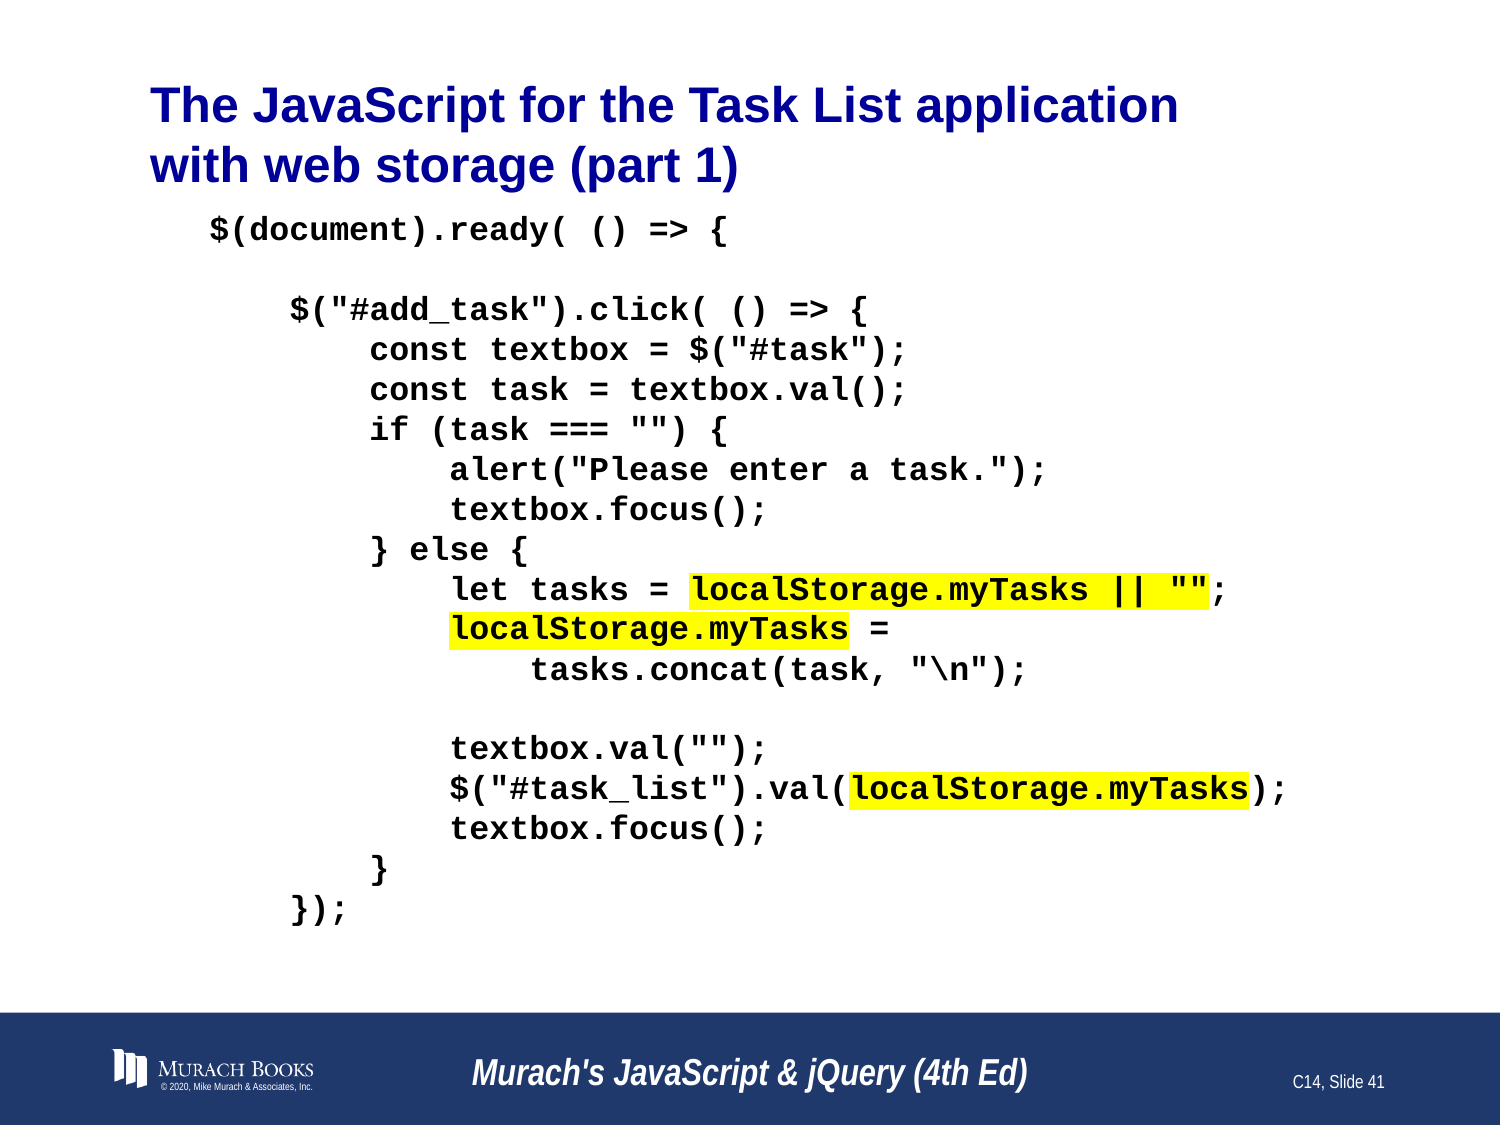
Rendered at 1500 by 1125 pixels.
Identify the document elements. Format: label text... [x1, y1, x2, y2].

slide_number C14, Slide 41 [1087, 1025, 1400, 1100]
title The JavaScript for the Task List application with web storage (part 1) [150, 72, 1350, 194]
slide_number Murach's JavaScript & jQuery (4th Ed) [463, 1025, 1050, 1100]
footer © 2020, Mike Murach & Associates, Inc. [12, 1025, 463, 1100]
list $(document).ready( () => { $("#add_task").click( () => { const textbox = $("#task"); const task = textbox.val(); if (task === "") { alert("Please enter a task."); textbox.focus(); } else { let tasks = localStorage.myTasks || ""; localStorage.myTasks = tasks.concat(task, "\n"); textbox.val(""); $("#task_list").val(localStorage.myTasks); textbox.focus(); } }); [137, 200, 1350, 1000]
